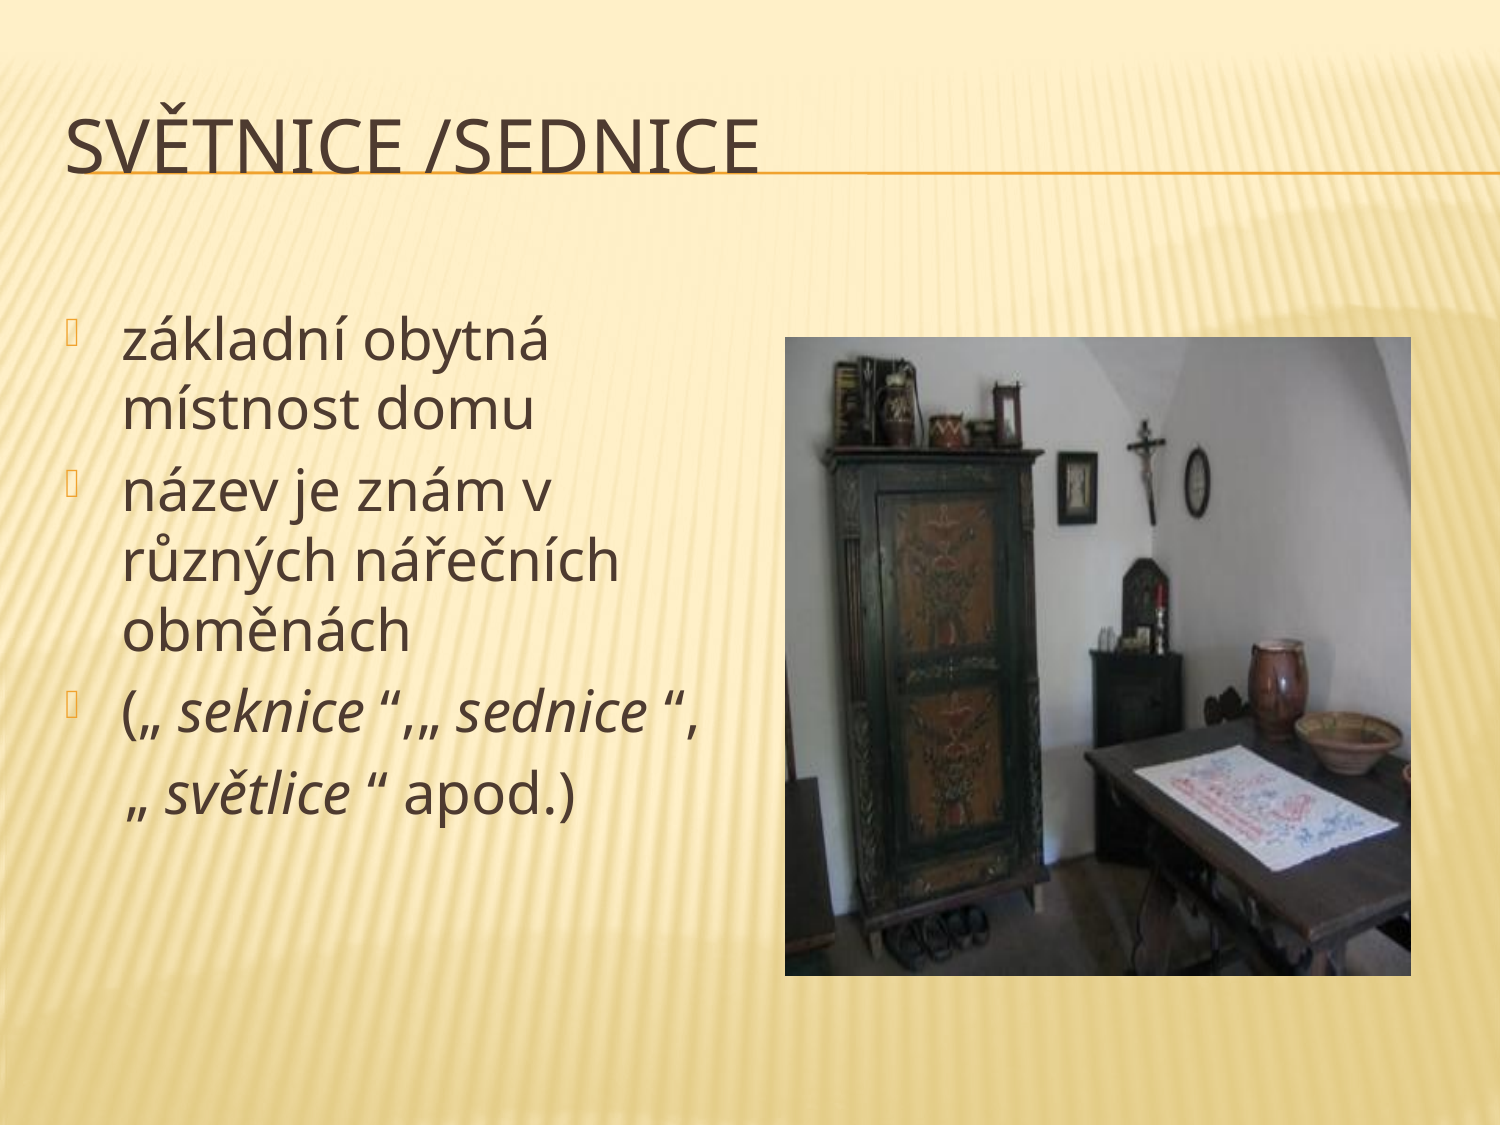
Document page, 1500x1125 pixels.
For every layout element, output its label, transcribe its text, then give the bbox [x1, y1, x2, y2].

title Světnice /sednice [49, 75, 1475, 213]
picture [785, 337, 1411, 977]
list základní obytná místnost domu název je znám v různých nářečních obměnách („ seknice “,„ sednice “, „ světlice “ apod.) [49, 262, 738, 1038]
